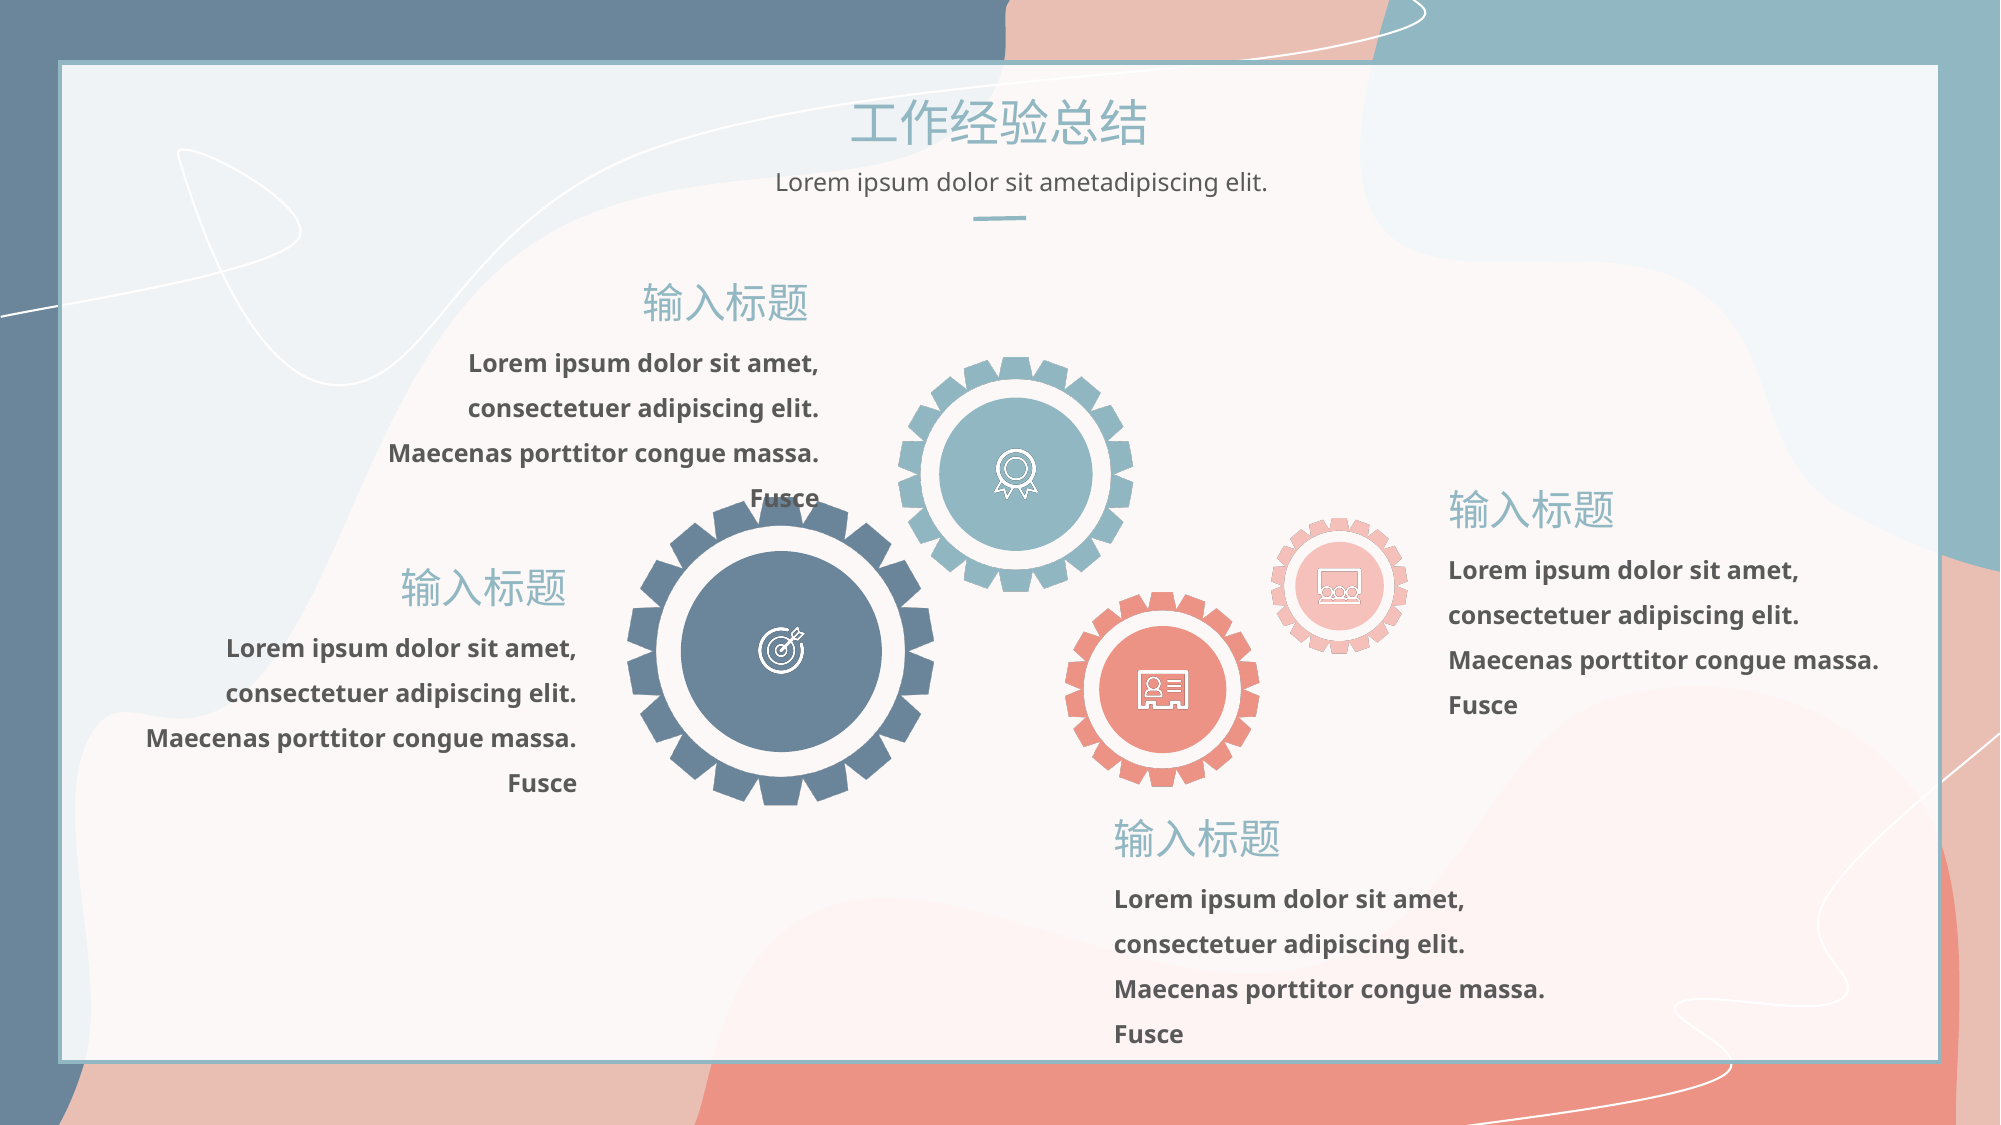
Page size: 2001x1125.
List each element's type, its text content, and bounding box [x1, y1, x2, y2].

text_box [627, 357, 1408, 806]
text_box 工作经验总结 [834, 83, 1166, 144]
text_box 输入标题 [350, 554, 582, 620]
text_box Lorem ipsum dolor sit amet, consectetuer adipiscing elit. Maecenas porttitor congue massa. Fusce [1433, 532, 1900, 727]
text_box Lorem ipsum dolor sit amet, consectetuer adipiscing elit. Maecenas porttitor congue massa. Fusce [368, 325, 835, 520]
text_box 输入标题 [1099, 806, 1331, 870]
text_box Lorem ipsum dolor sit ametadipiscing elit. [735, 144, 1316, 205]
text_box Lorem ipsum dolor sit amet, consectetuer adipiscing elit. Maecenas porttitor congue massa. Fusce [125, 610, 593, 805]
text_box 输入标题 [1433, 476, 1666, 542]
text_box Lorem ipsum dolor sit amet, consectetuer adipiscing elit. Maecenas porttitor congue massa. Fusce [1099, 861, 1566, 1056]
text_box 输入标题 [592, 269, 825, 334]
